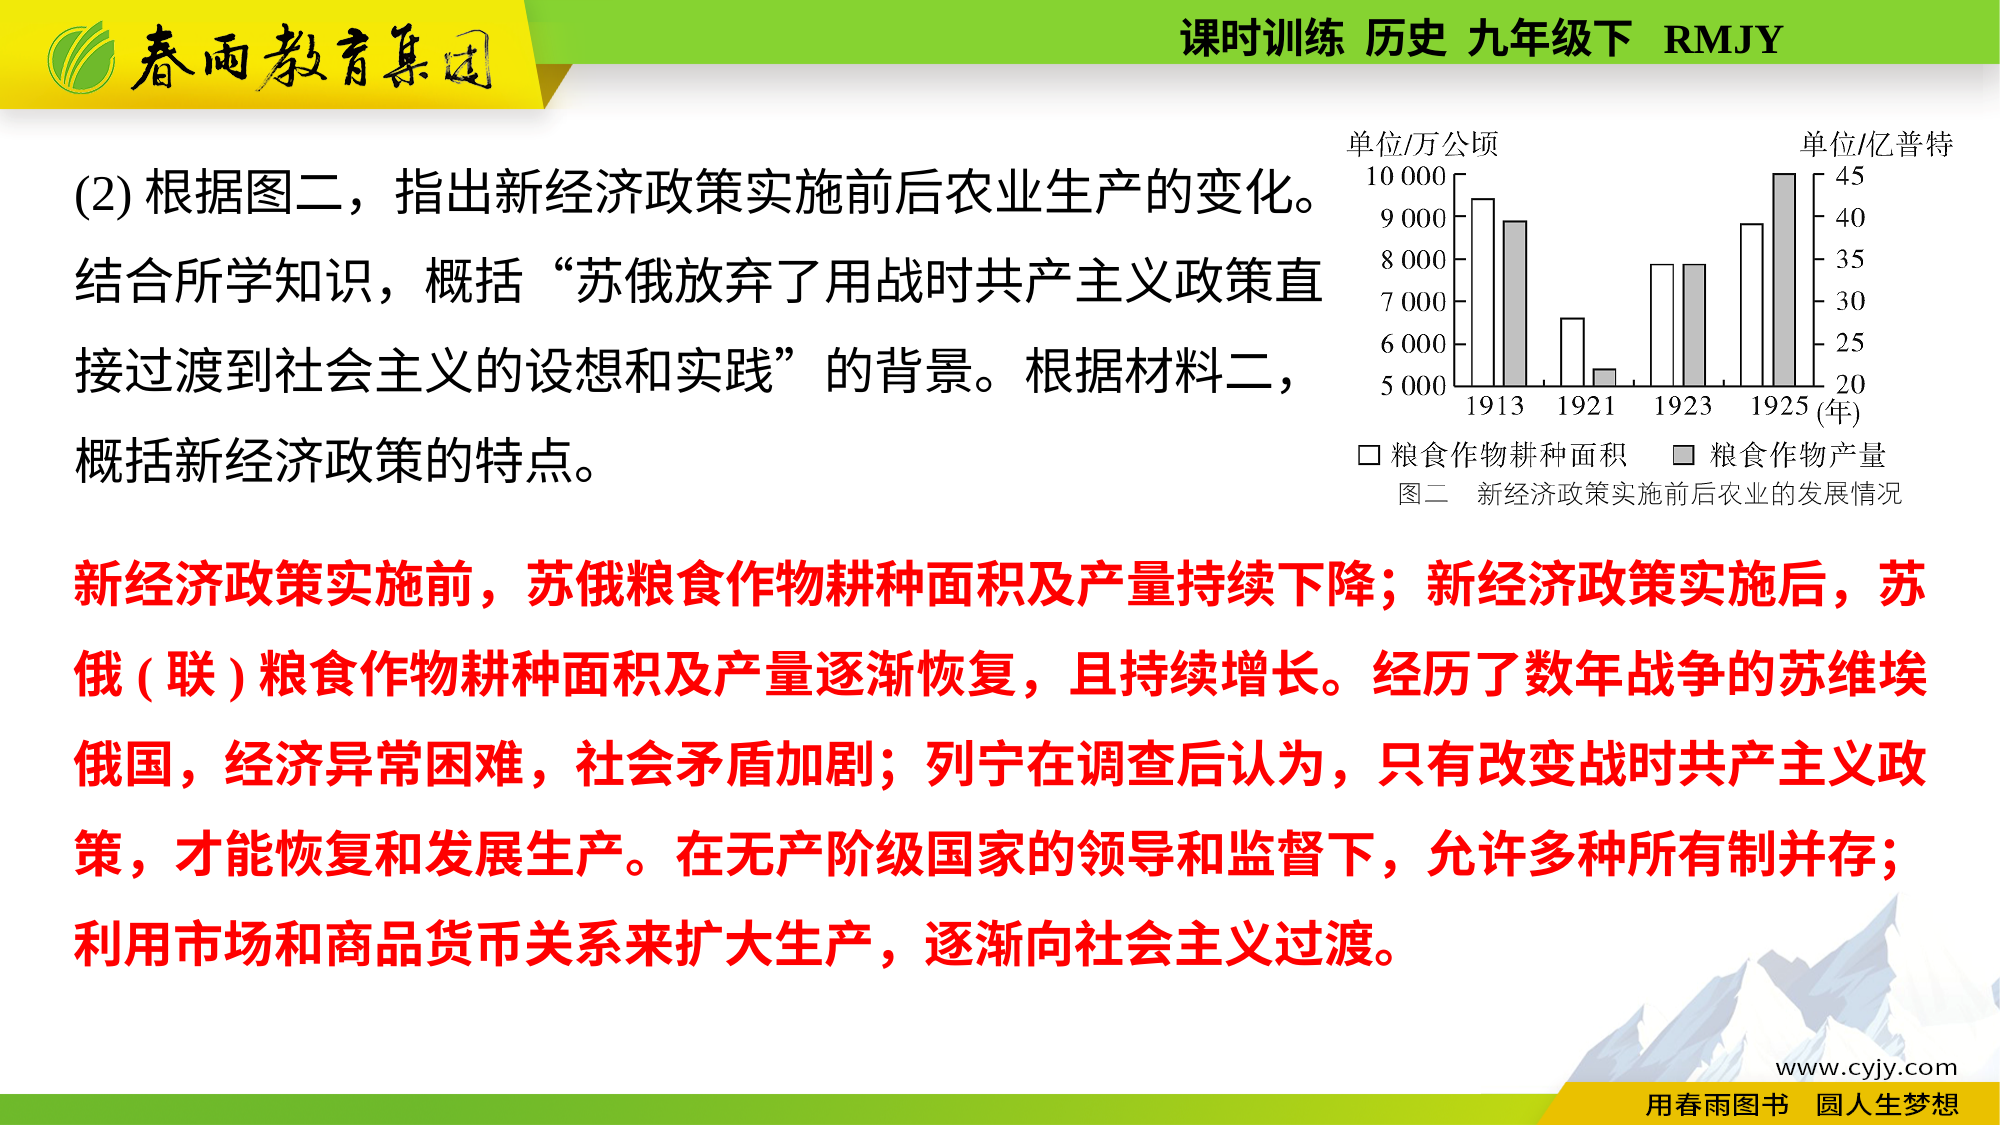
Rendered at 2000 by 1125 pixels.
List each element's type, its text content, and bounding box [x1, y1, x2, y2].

text_box 新经济政策实施前，苏俄粮食作物耕种面积及产量持续下降；新经济政策实施后，苏俄(联)粮食作物耕种面积及产量逐渐恢复，且持续增长。经历了数年战争的苏维埃俄国，经济异常困难，社会矛盾加剧；列宁在调查后认为，只有改变战时共产主义政策，才能恢复和发展生产。在无产阶级国家的领导和监督下，允许多种所有制并存；利用市场和商品货币关系来扩大生产，逐渐向社会主义过渡。 [59, 515, 1944, 980]
list (2)根据图二，指出新经济政策实施前后农业生产的变化。 结合所学知识，概括“苏俄放弃了用战时共产主义政策直 接过渡到社会主义的设想和实践”的背景。根据材料二， 概括新经济政策的特点。 [59, 122, 1944, 502]
picture [0, 0, 2000, 1125]
